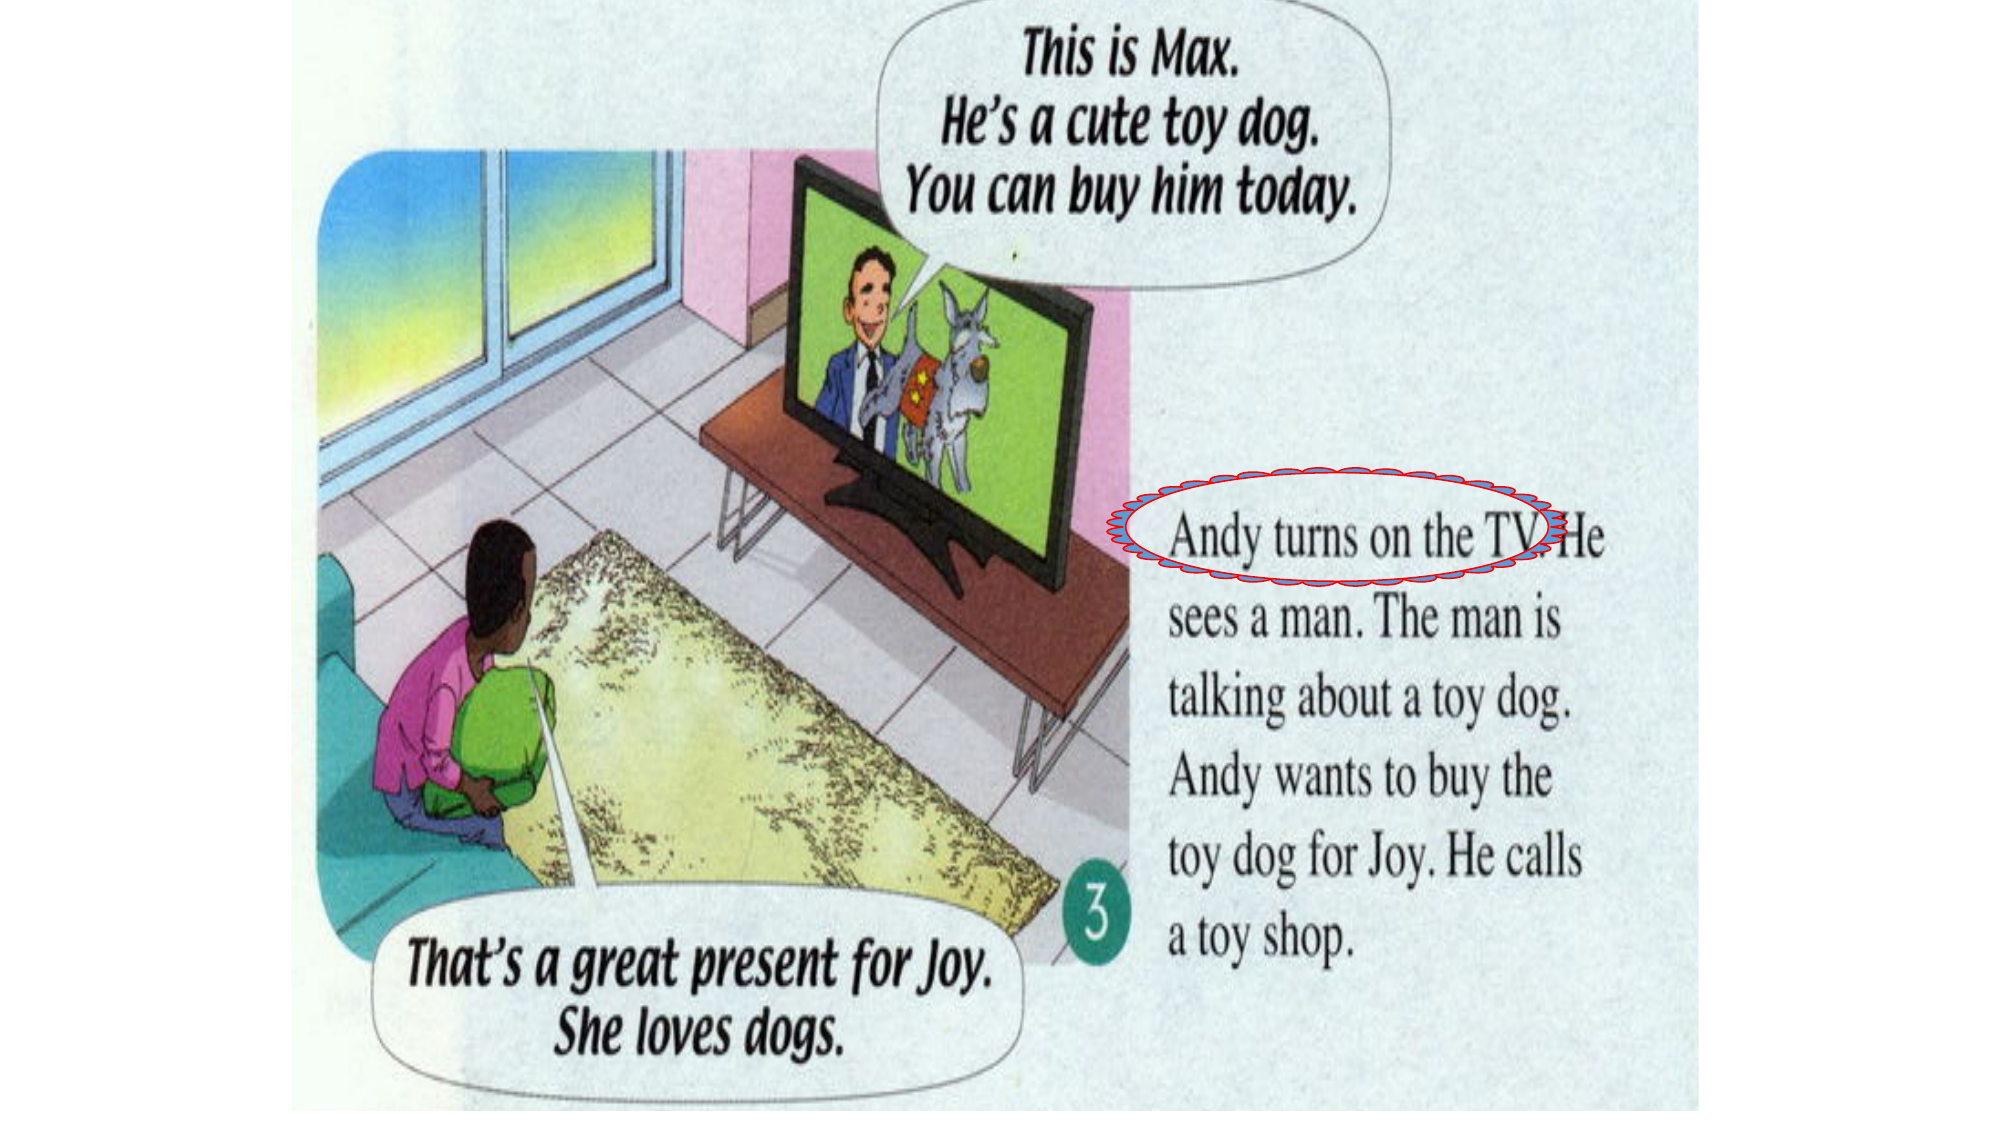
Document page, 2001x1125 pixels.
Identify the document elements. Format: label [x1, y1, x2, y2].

picture [291, 0, 1699, 1111]
